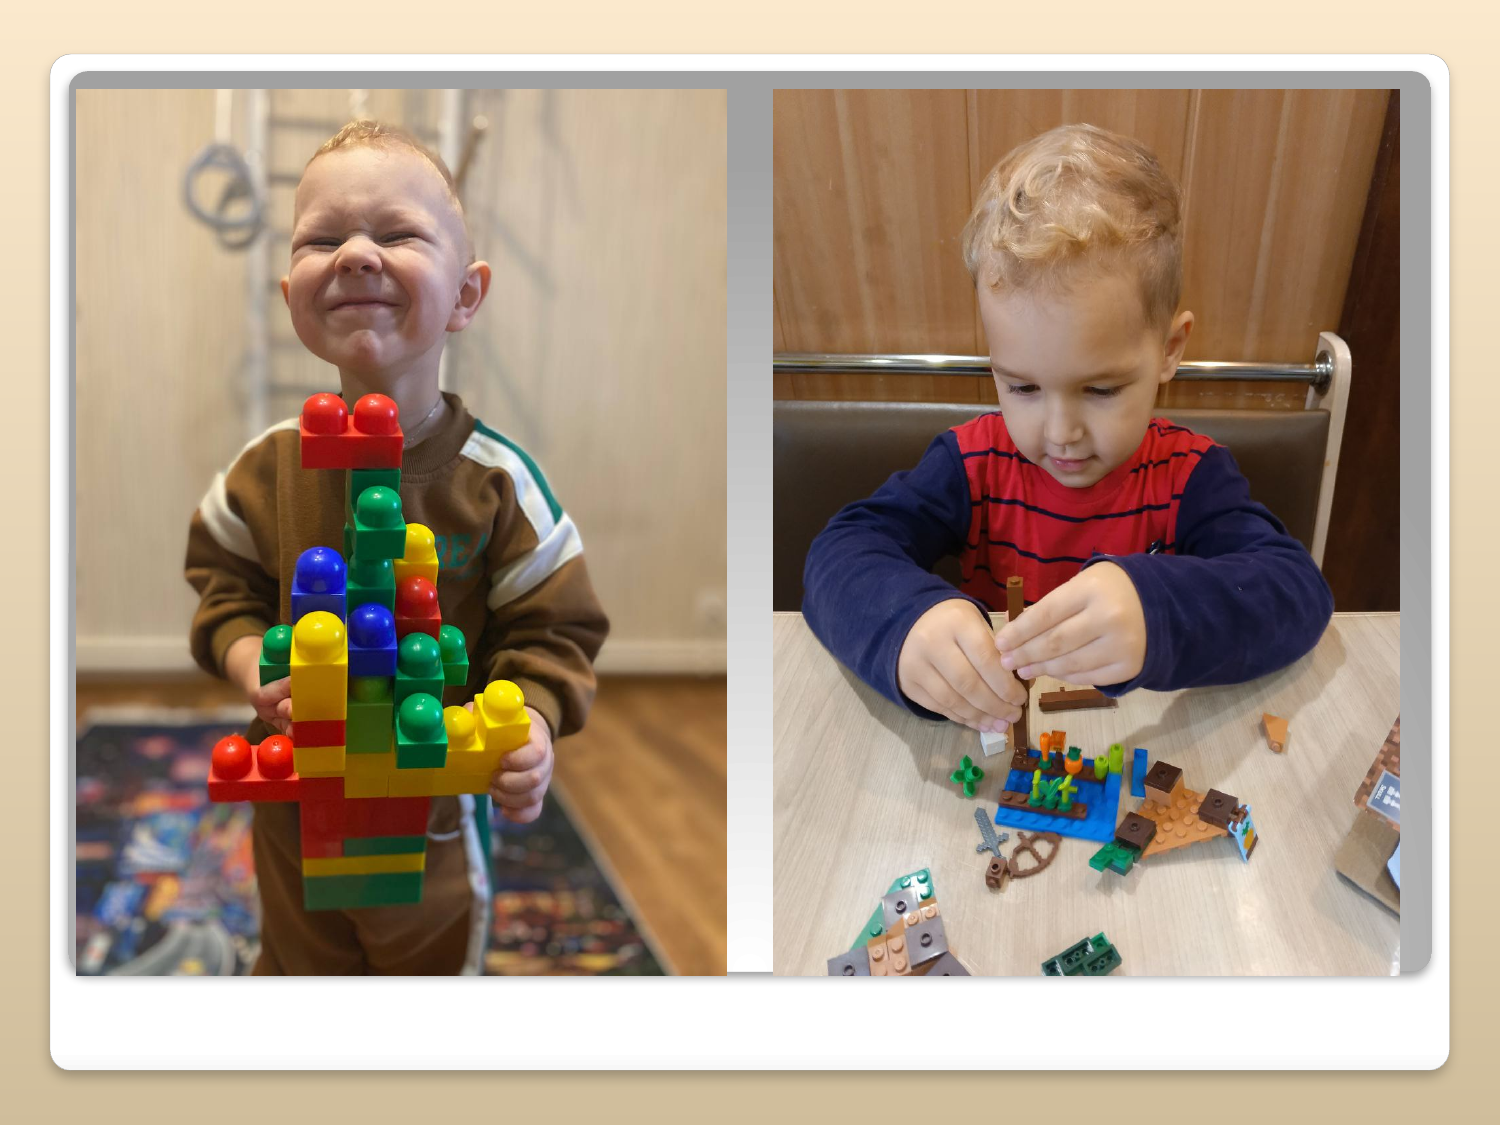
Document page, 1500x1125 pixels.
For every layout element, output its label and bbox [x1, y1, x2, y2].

picture [76, 89, 727, 977]
list [773, 89, 1400, 977]
